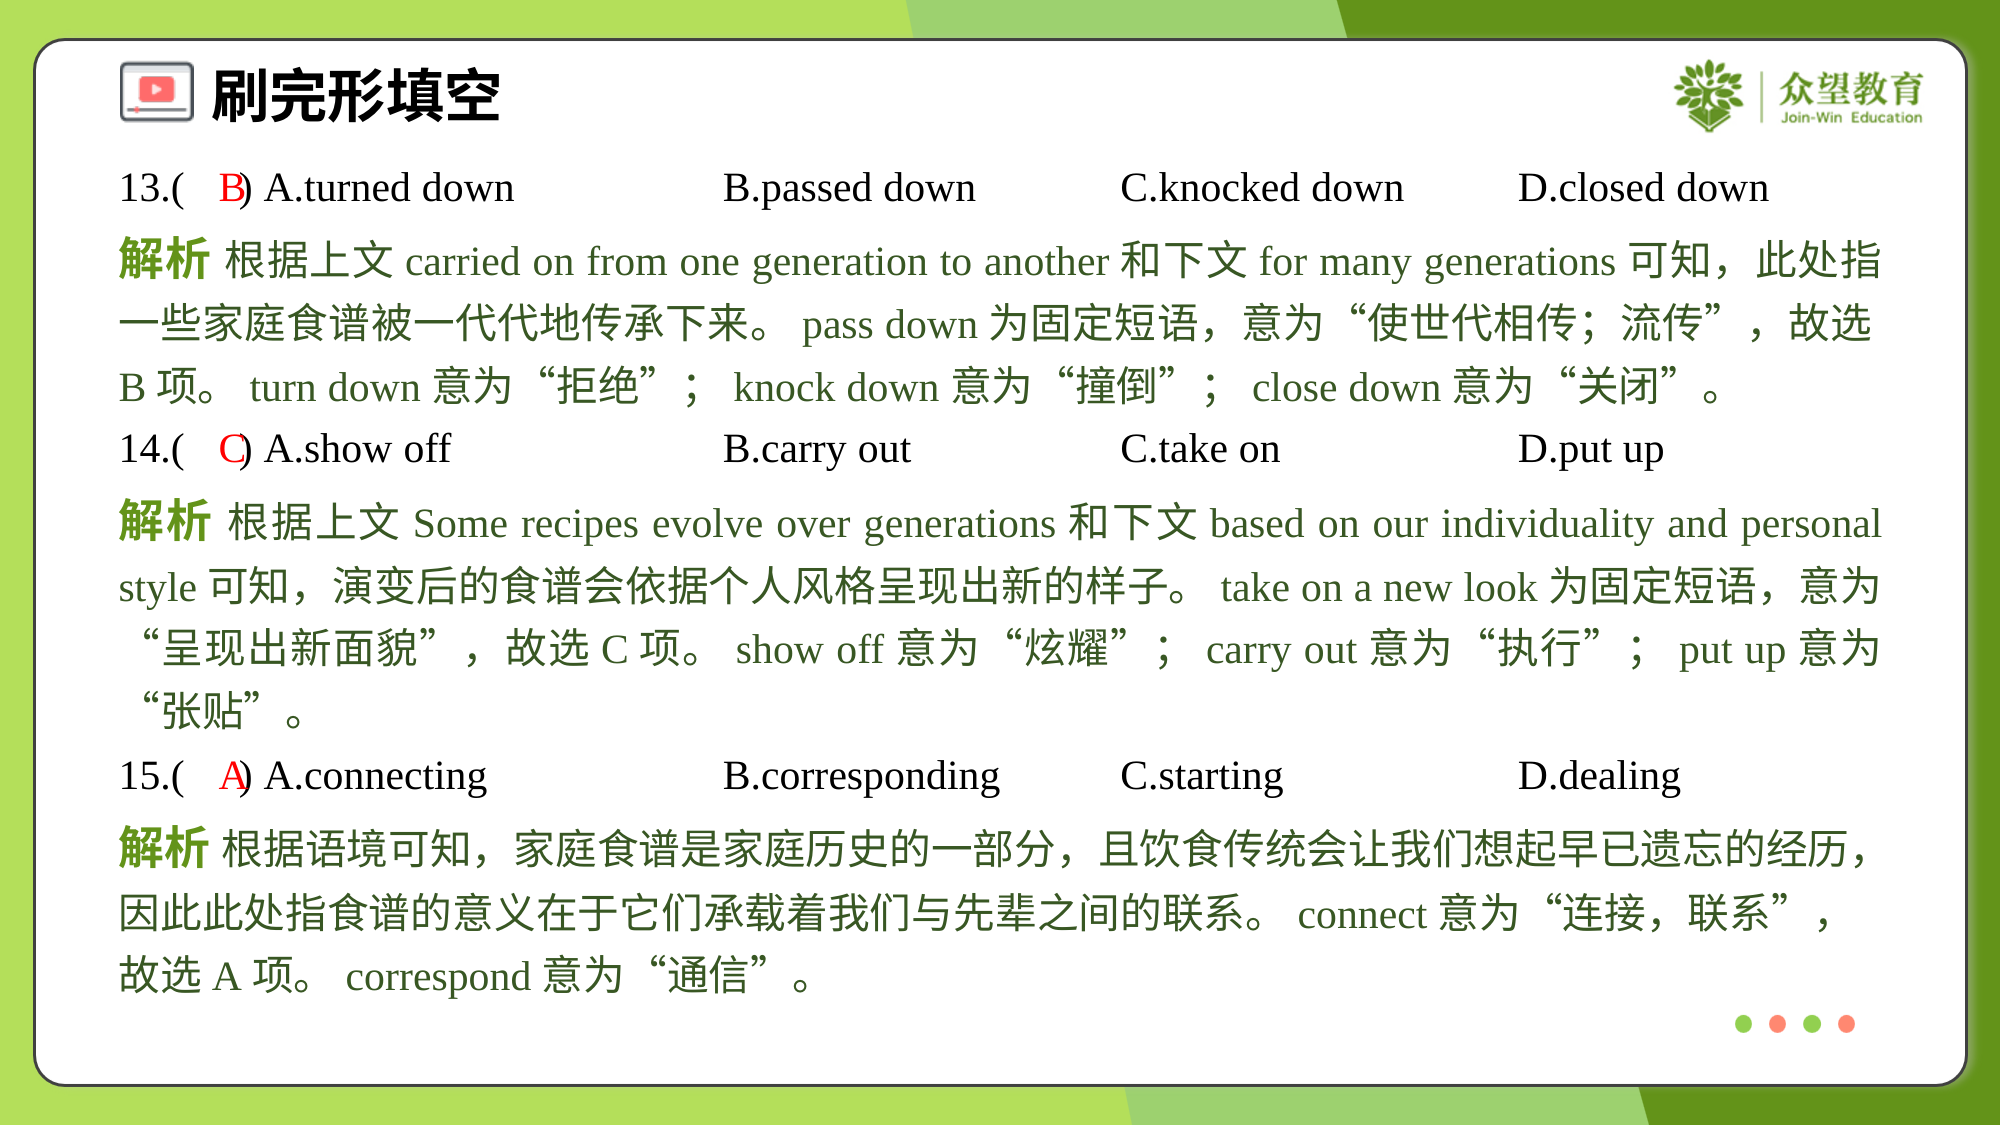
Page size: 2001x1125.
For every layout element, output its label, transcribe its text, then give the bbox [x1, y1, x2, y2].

text_box B [213, 146, 252, 205]
text_box C [213, 408, 252, 467]
text_box 14.( ) A.show off B.carry out C.take on D.put up [118, 408, 213, 466]
text_box 解析 根据上文carried on from one generation to another和下文for many generations可知，此处指一些家庭食谱被一代代地传承下来。pass down为固定短语，意为“使世代相传；流传”，故选B项。turn down意为“拒绝”；knock down意为“撞倒”；close down意为“关闭”。 [118, 215, 1883, 405]
text_box A [213, 735, 254, 794]
text_box 解析 根据上文Some recipes evolve over generations和下文based on our individuality and personal style可知，演变后的食谱会依据个人风格呈现出新的样子。take on a new look为固定短语，意为“呈现出新面貌”，故选C项。show off意为“炫耀”；carry out意为“执行”；put up意为“张贴”。 [118, 478, 1883, 730]
text_box 14.( ) A.show off B.carry out C.take on D.put up [252, 408, 1883, 466]
text_box 解析 根据语境可知，家庭食谱是家庭历史的一部分，且饮食传统会让我们想起早已遗忘的经历，因此此处指食谱的意义在于它们承载着我们与先辈之间的联系。connect意为“连接，联系”，故选A项。correspond意为“通信”。 [118, 805, 1883, 995]
text_box 13.( ) A.turned down B.passed down C.knocked down D.closed down [252, 146, 1883, 204]
text_box 15.( ) A.connecting B.corresponding C.starting D.dealing [254, 735, 1883, 793]
text_box 13.( ) A.turned down B.passed down C.knocked down D.closed down [118, 146, 213, 204]
picture [0, 0, 2000, 1125]
text_box 15.( ) A.connecting B.corresponding C.starting D.dealing [118, 735, 213, 793]
